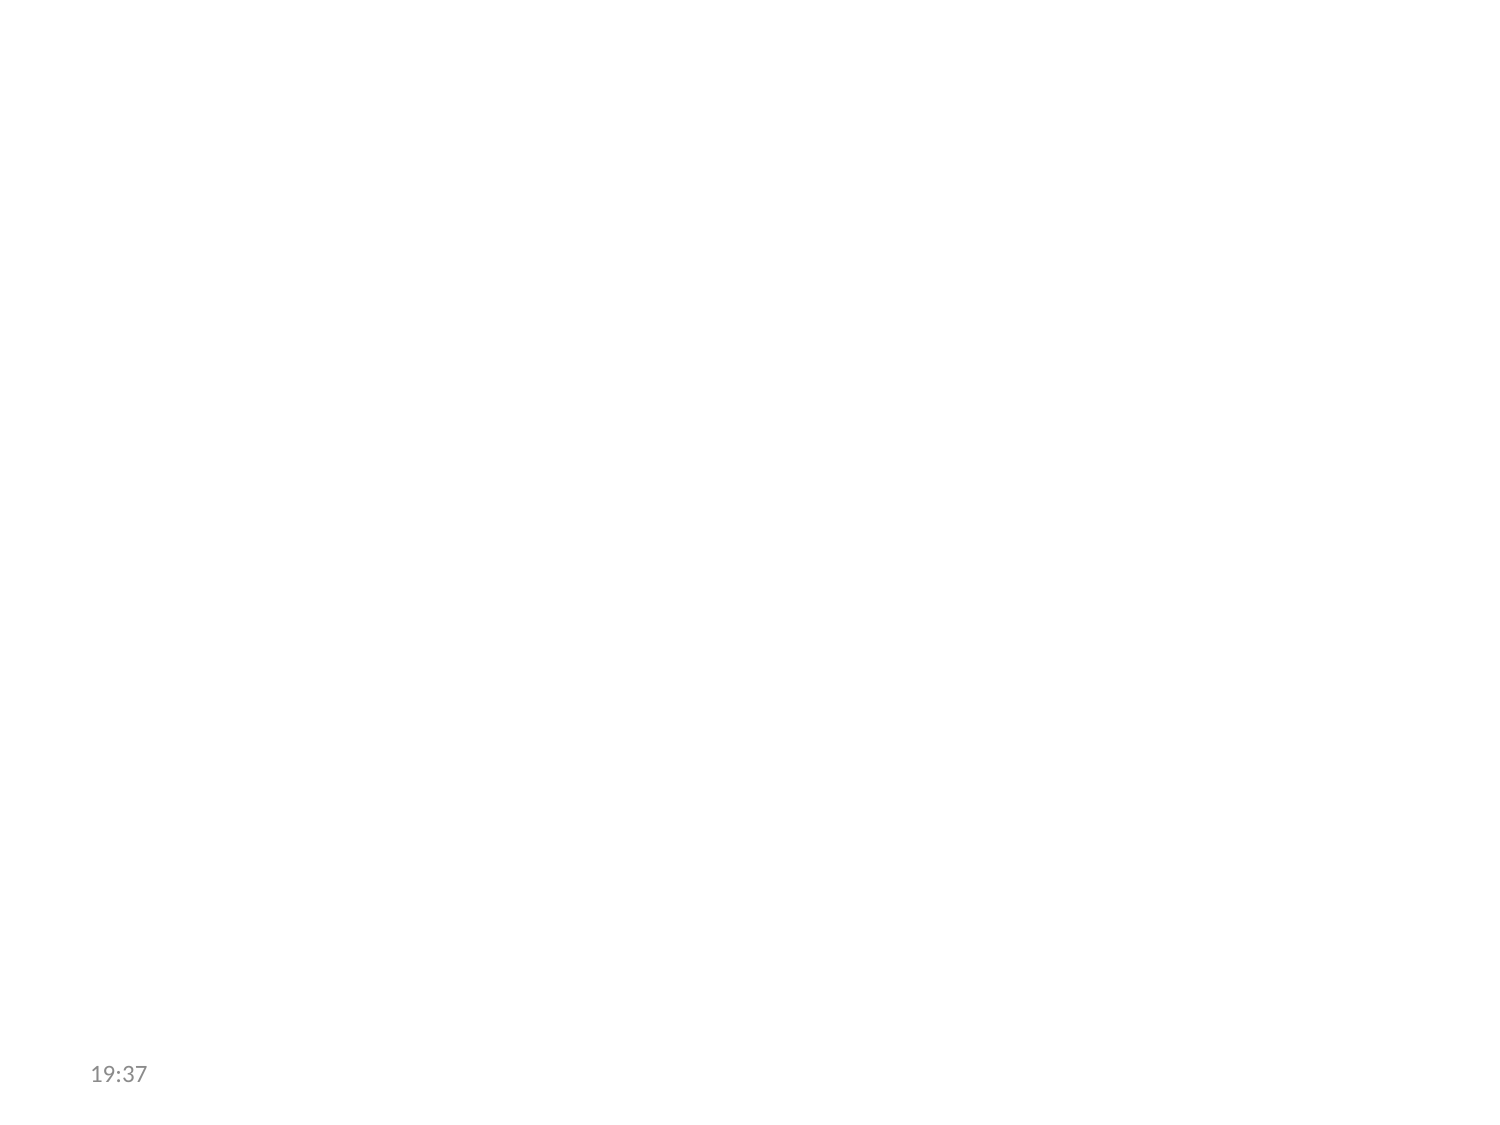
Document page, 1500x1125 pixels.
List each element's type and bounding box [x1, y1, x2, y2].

slide_number [75, 1042, 425, 1103]
